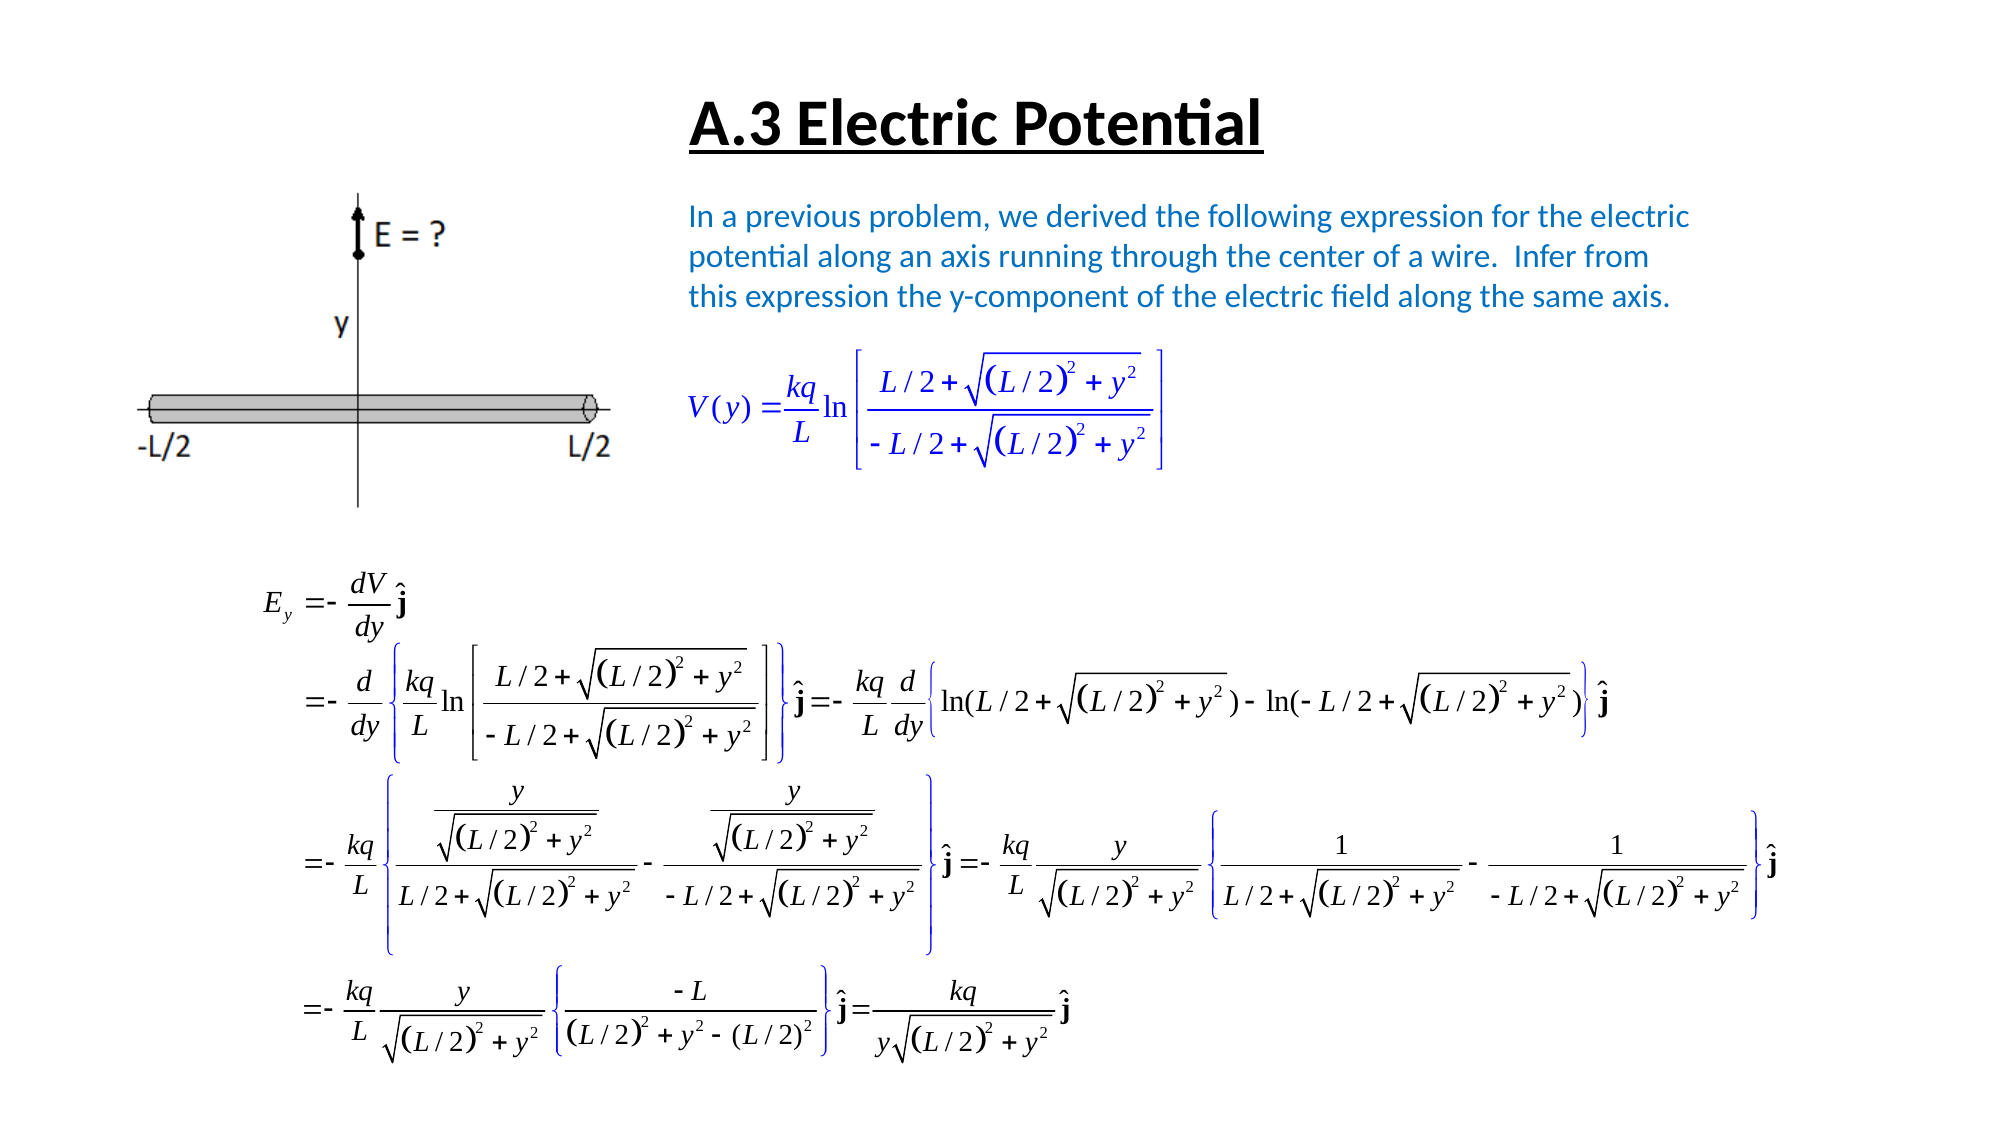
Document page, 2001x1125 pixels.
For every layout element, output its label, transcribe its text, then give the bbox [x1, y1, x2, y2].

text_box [133, 186, 631, 528]
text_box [292, 636, 1614, 769]
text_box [258, 564, 412, 649]
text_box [269, 960, 1074, 1069]
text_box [292, 769, 1782, 962]
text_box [684, 343, 1175, 477]
text_box A.3 Electric Potential [674, 71, 1279, 167]
text_box In a previous problem, we derived the following expression for the electric potential along an axis running through the center of a wire. Infer from this expression the y-component of the electric field along the same axis. [673, 186, 1714, 322]
